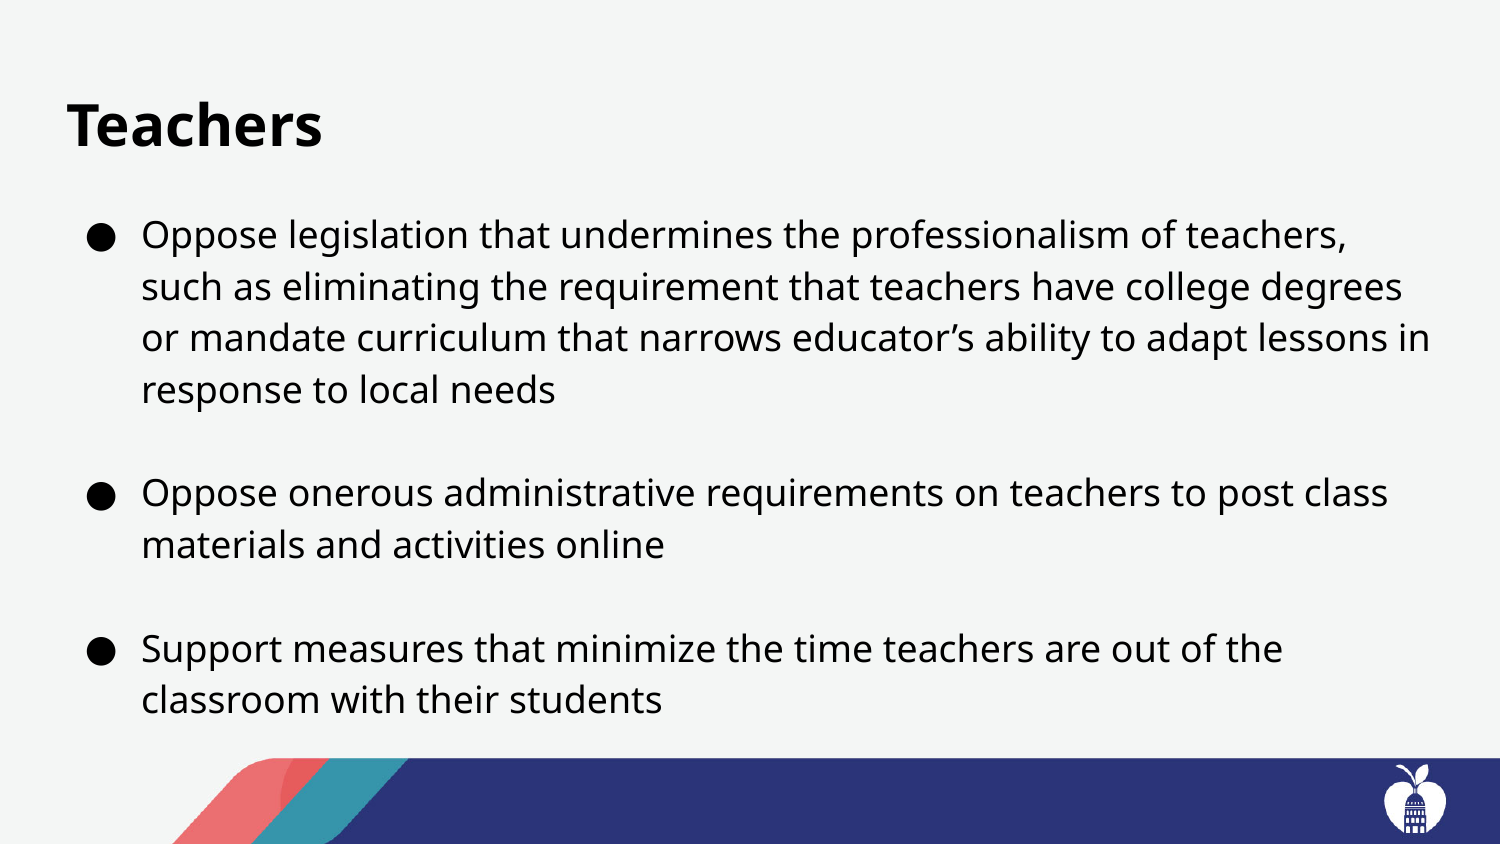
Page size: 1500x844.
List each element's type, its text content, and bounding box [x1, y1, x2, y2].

picture [0, 0, 1500, 844]
list Oppose legislation that undermines the professionalism of teachers, such as eliminating the requirement that teachers have college degrees or mandate curriculum that narrows educator’s ability to adapt lessons in response to local needs Oppose onerous administrative requirements on teachers to post class materials and activities online Support measures that minimize the time teachers are out of the classroom with their students [51, 189, 1449, 750]
title Teachers [51, 72, 1449, 167]
